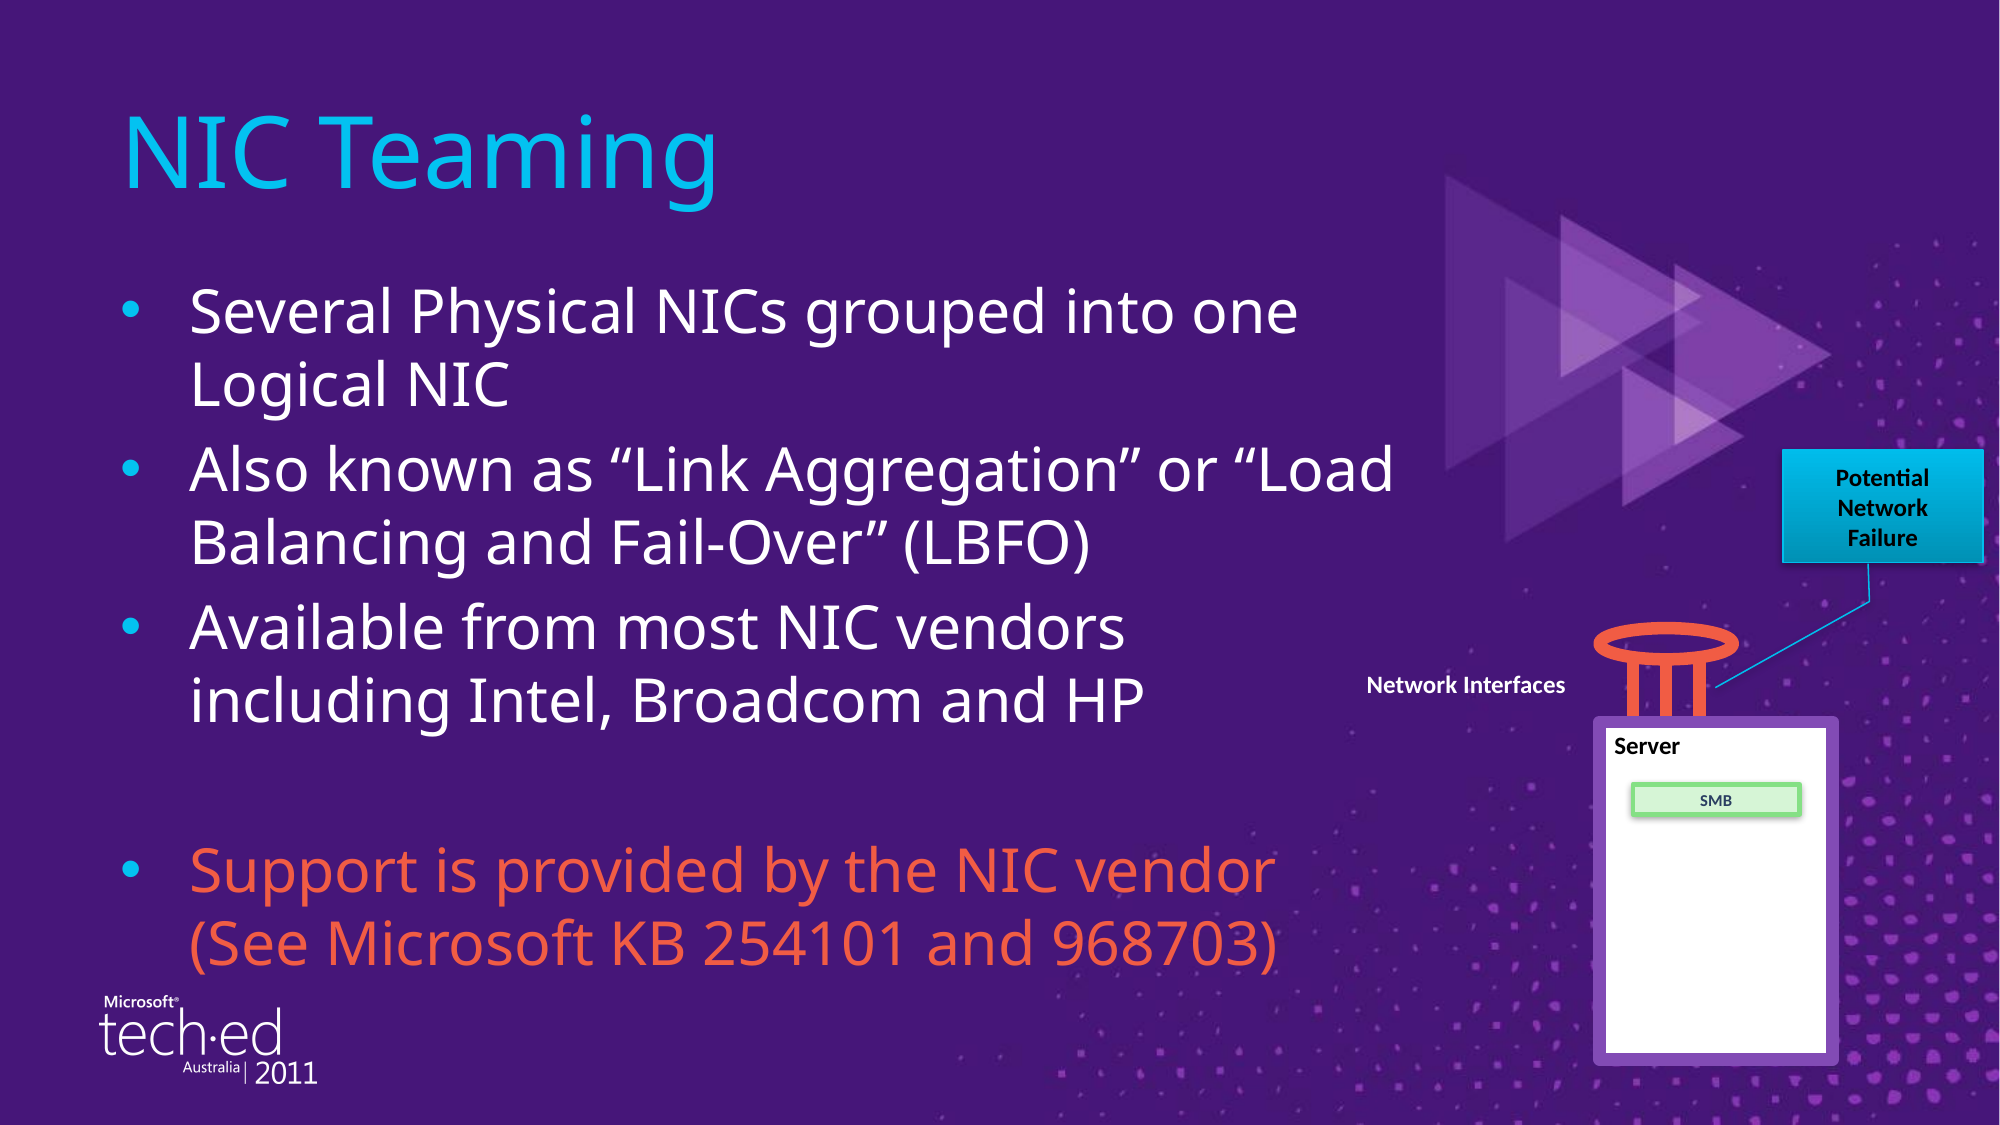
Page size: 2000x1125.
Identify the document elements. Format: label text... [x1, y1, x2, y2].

text_box Server [1599, 721, 1833, 767]
list Several Physical NICs grouped into one Logical NIC Also known as “Link Aggregation” or “Load Balancing and Fail-Over” (LBFO) Available from most NIC vendors including Intel, Broadcom and HP Support is provided by the NIC vendor (See Microsoft KB 254101 and 968703) [99, 262, 1417, 1005]
text_box Potential Network Failure [1714, 449, 1984, 689]
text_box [1627, 695, 1639, 702]
text_box SMB [1632, 784, 1800, 815]
text_box [1597, 720, 1835, 1061]
title NIC Teaming [99, 54, 1900, 243]
text_box Network Interfaces [1332, 661, 1600, 707]
text_box [1597, 626, 1735, 662]
picture [0, 0, 2000, 1125]
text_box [1693, 695, 1706, 702]
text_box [1660, 698, 1672, 702]
